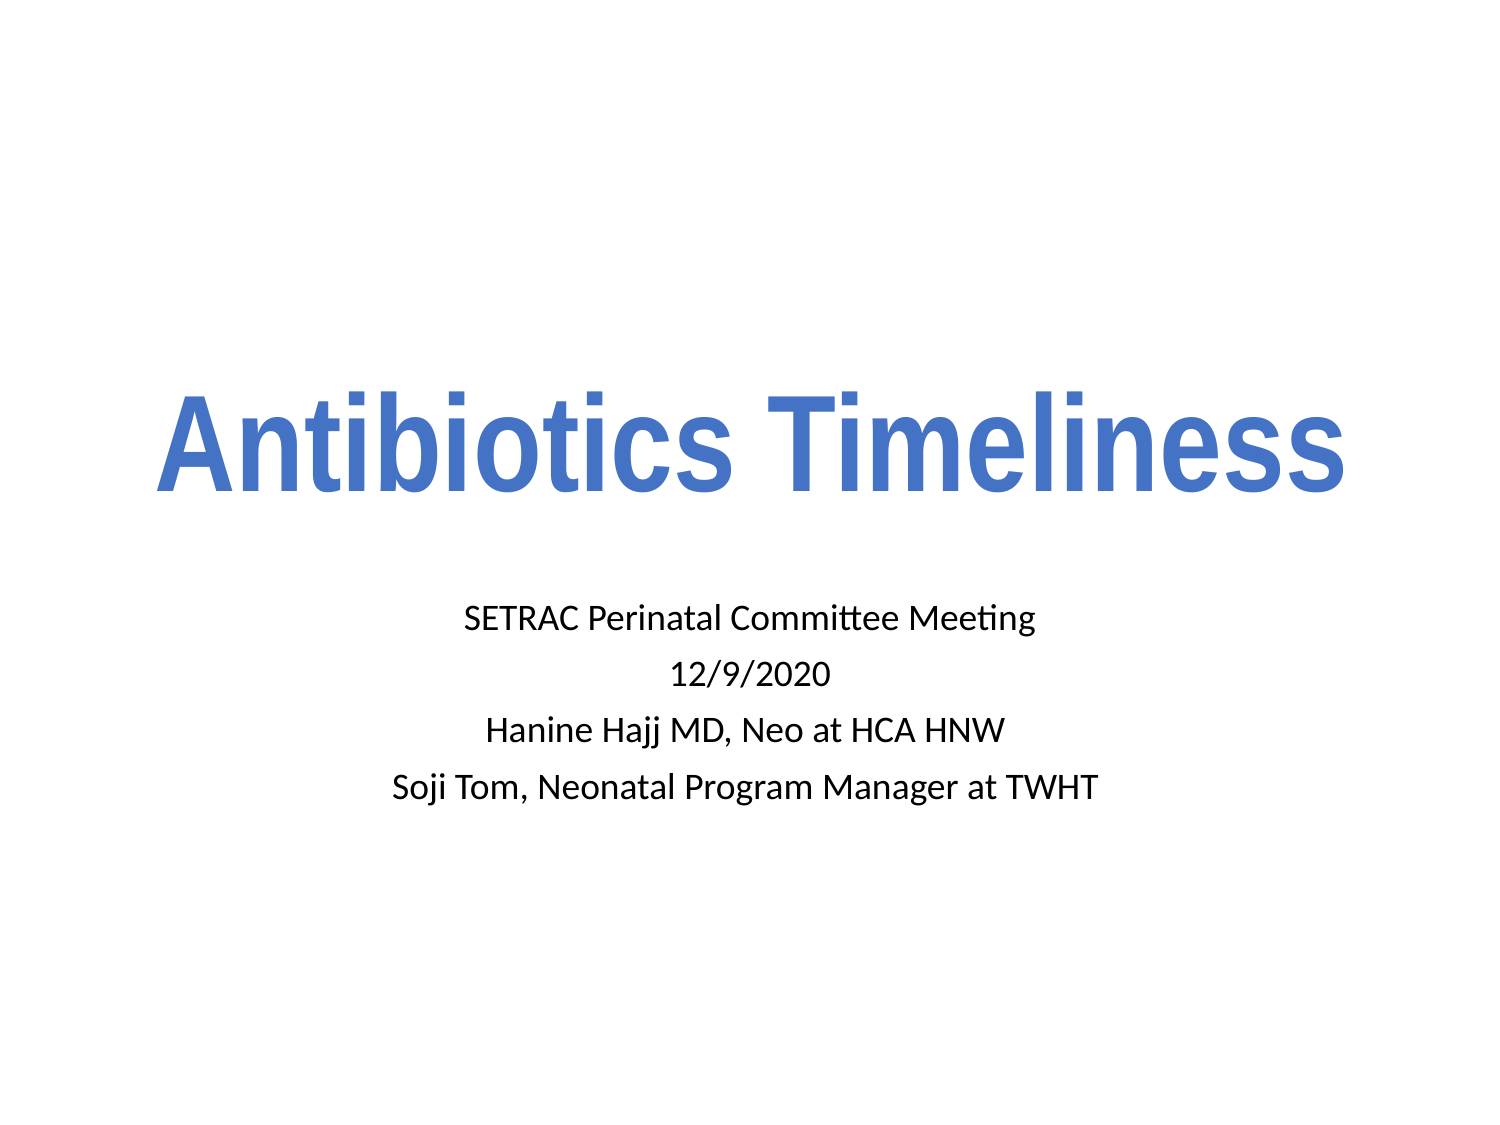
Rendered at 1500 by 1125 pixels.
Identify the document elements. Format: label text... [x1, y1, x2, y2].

text_box Antibiotics Timeliness [139, 346, 1382, 527]
subtitle SETRAC Perinatal Committee Meeting 12/9/2020 Hanine Hajj MD, Neo at HCA HNW Soji Tom, Neonatal Program Manager at TWHT [187, 590, 1313, 863]
